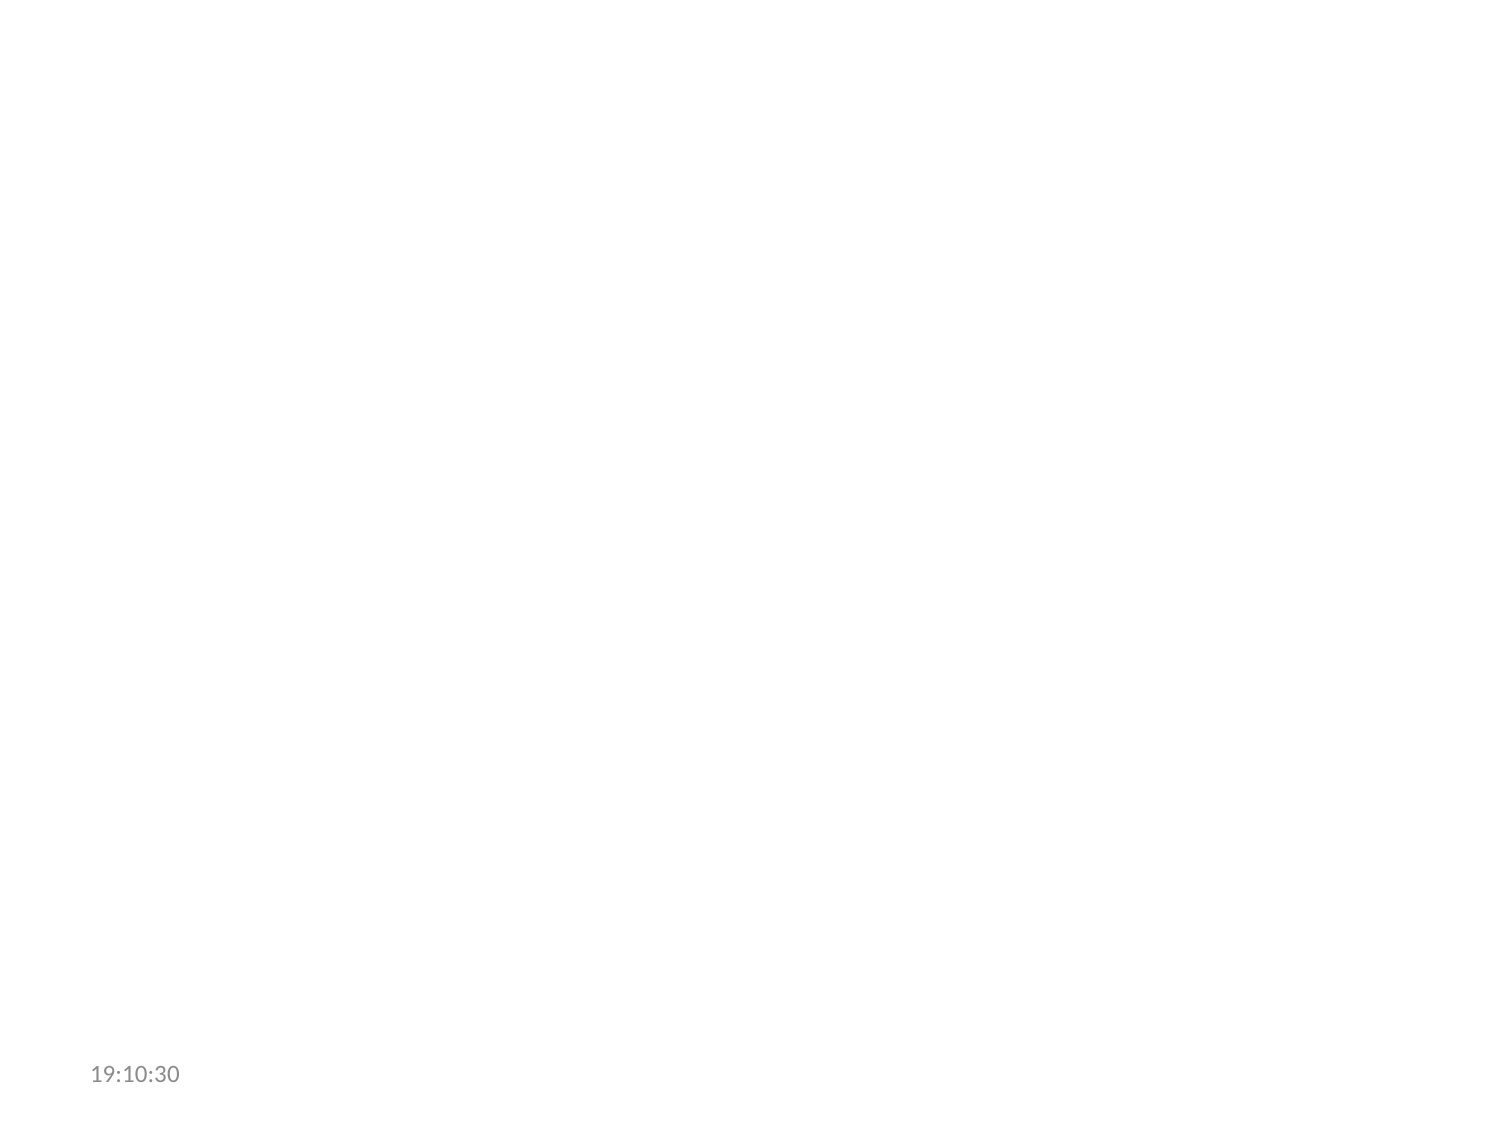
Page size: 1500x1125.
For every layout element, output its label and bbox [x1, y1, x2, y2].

slide_number [75, 1042, 425, 1103]
